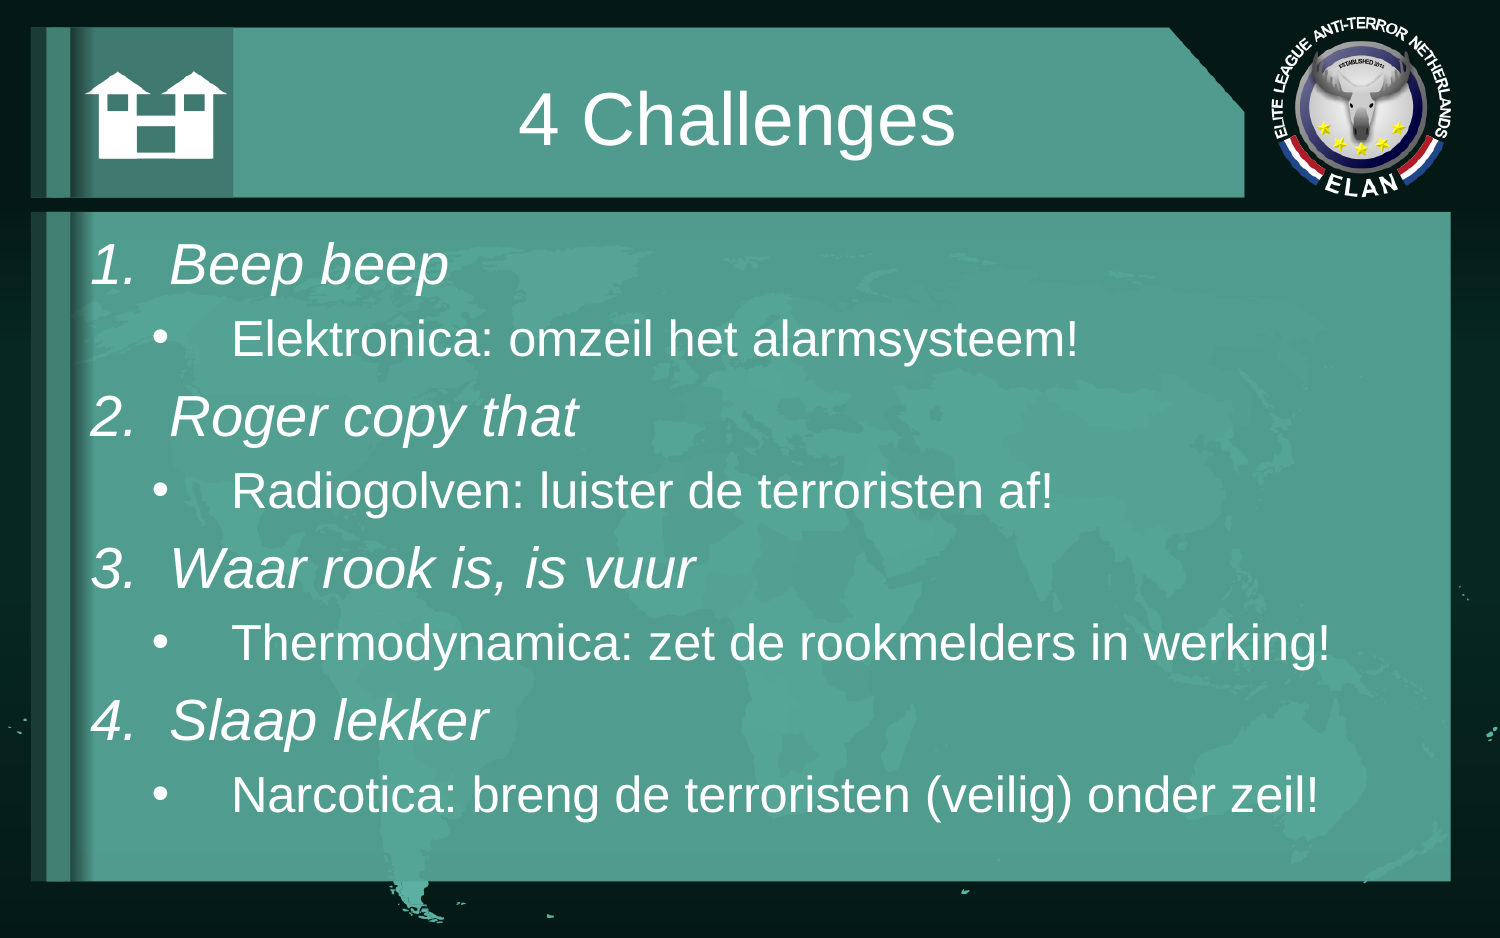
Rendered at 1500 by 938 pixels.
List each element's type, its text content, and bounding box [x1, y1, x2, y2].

title 4 Challenges [230, 37, 1247, 194]
picture [0, 0, 1500, 938]
list Beep beep Elektronica: omzeil het alarmsysteem! Roger copy that Radiogolven: luister de terroristen af! Waar rook is, is vuur Thermodynamica: zet de rookmelders in werking! Slaap lekker Narcotica: breng de terroristen (veilig) onder zeil! [75, 218, 1447, 838]
